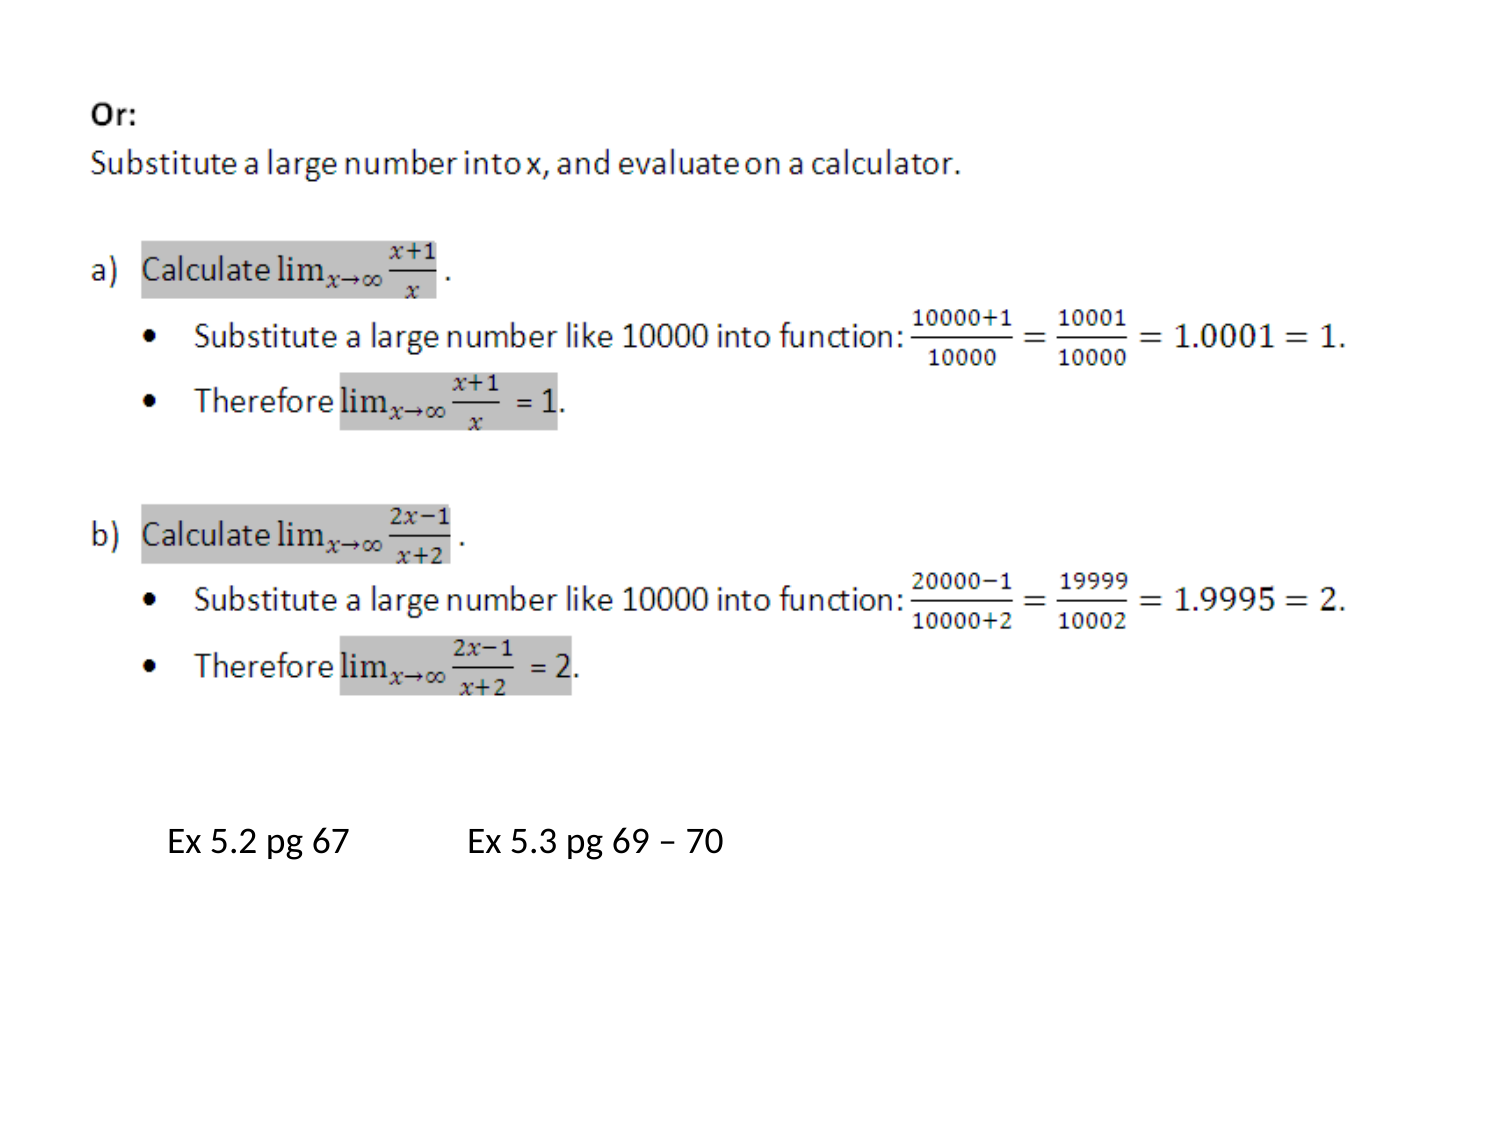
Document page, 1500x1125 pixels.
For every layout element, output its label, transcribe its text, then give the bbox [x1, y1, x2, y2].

text_box Ex 5.2 pg 67 Ex 5.3 pg 69 – 70 [152, 808, 1313, 869]
picture [70, 81, 1360, 716]
